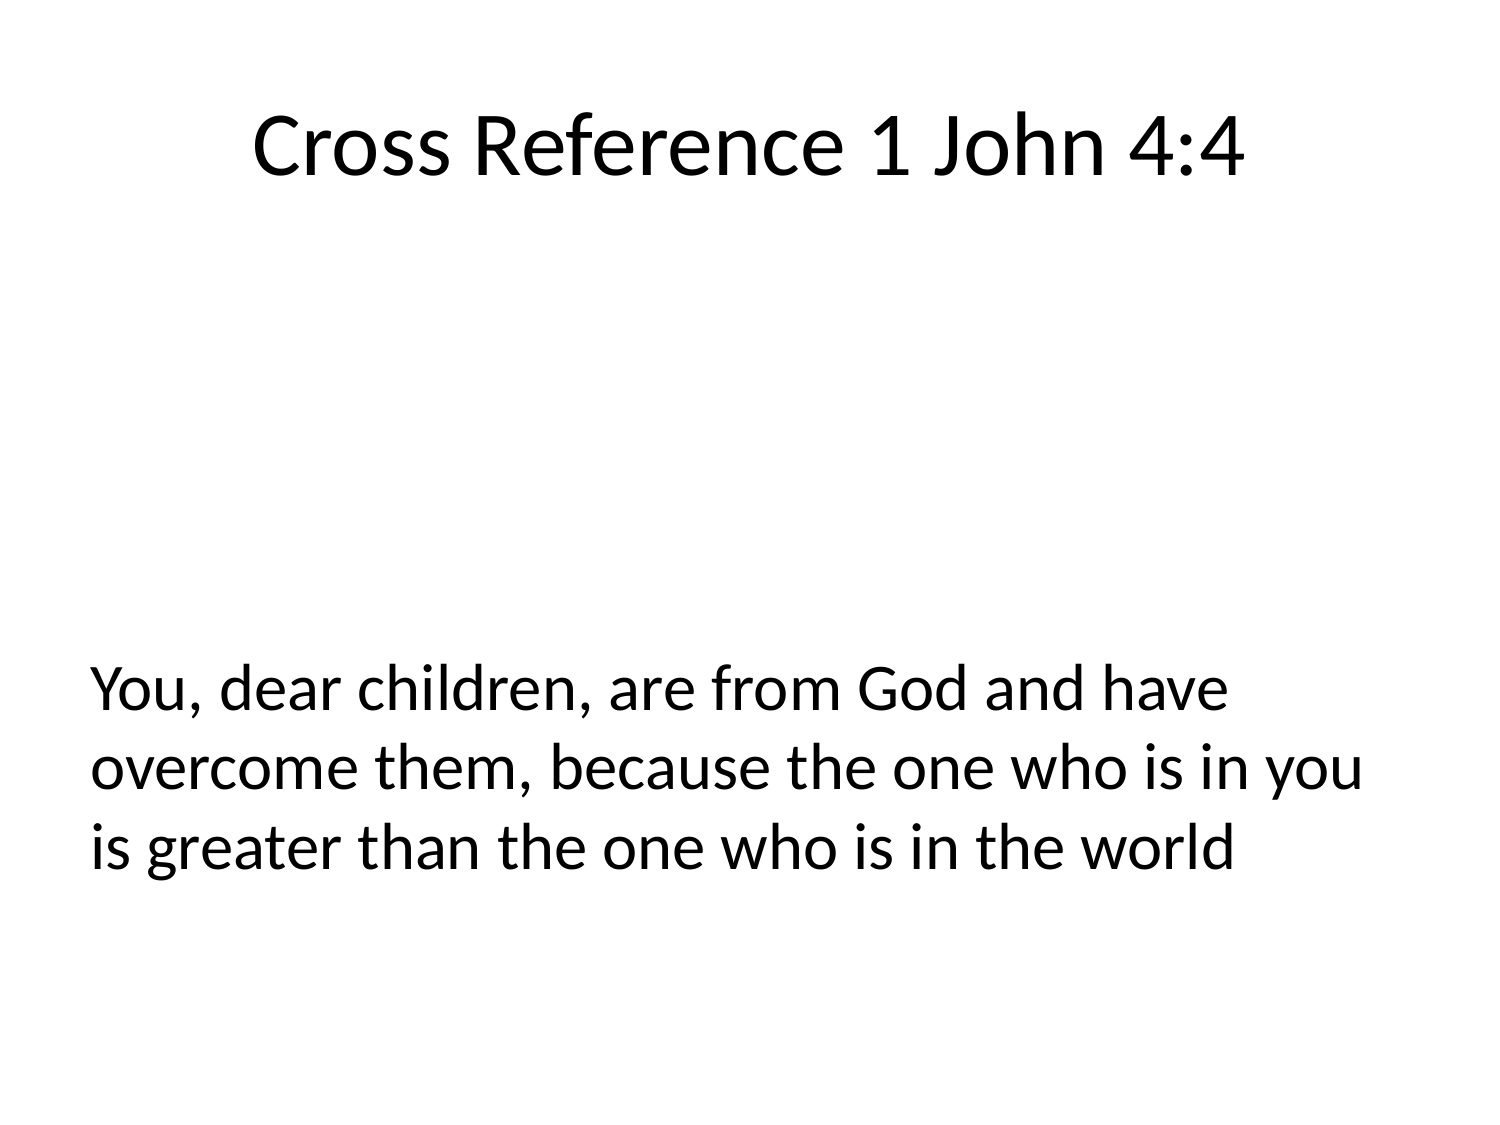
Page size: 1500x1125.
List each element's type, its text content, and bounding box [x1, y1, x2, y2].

title Cross Reference 1 John 4:4 [75, 45, 1425, 233]
list You, dear children, are from God and have overcome them, because the one who is in you is greater than the one who is in the world [75, 262, 1425, 1005]
